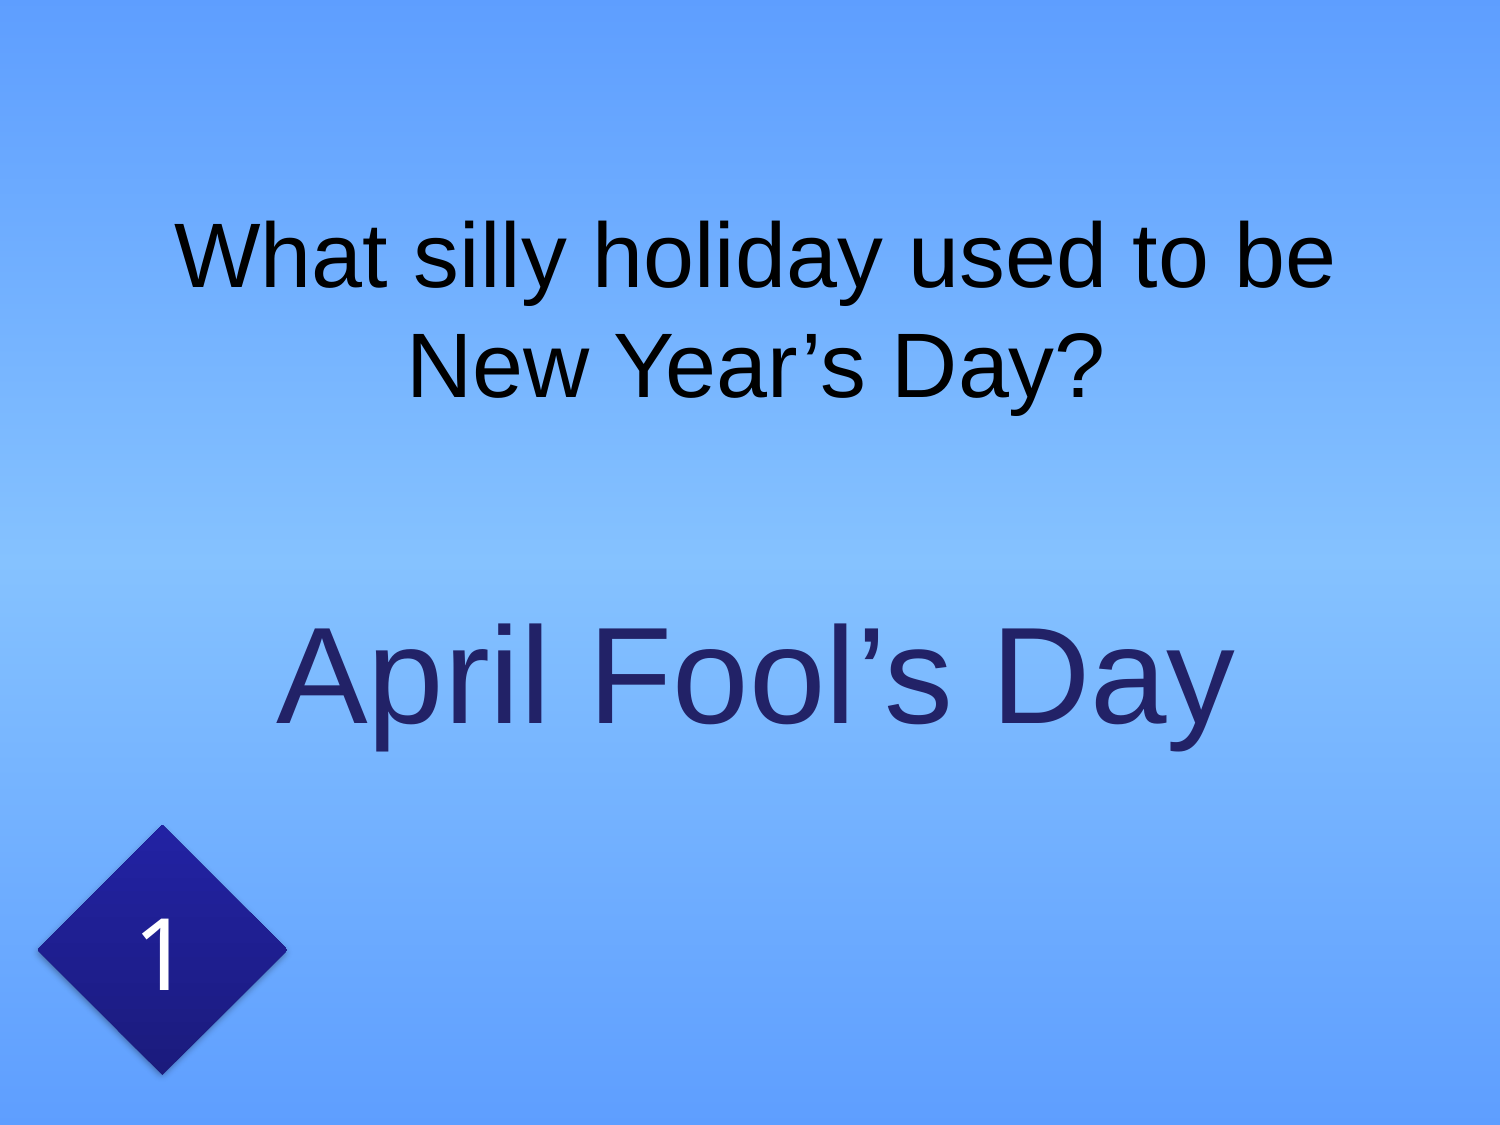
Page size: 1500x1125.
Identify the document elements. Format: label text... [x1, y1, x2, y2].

text_box 1 [37, 838, 288, 1075]
text_box April Fool’s Day [112, 500, 1400, 838]
title What silly holiday used to be New Year’s Day? [112, 137, 1401, 476]
